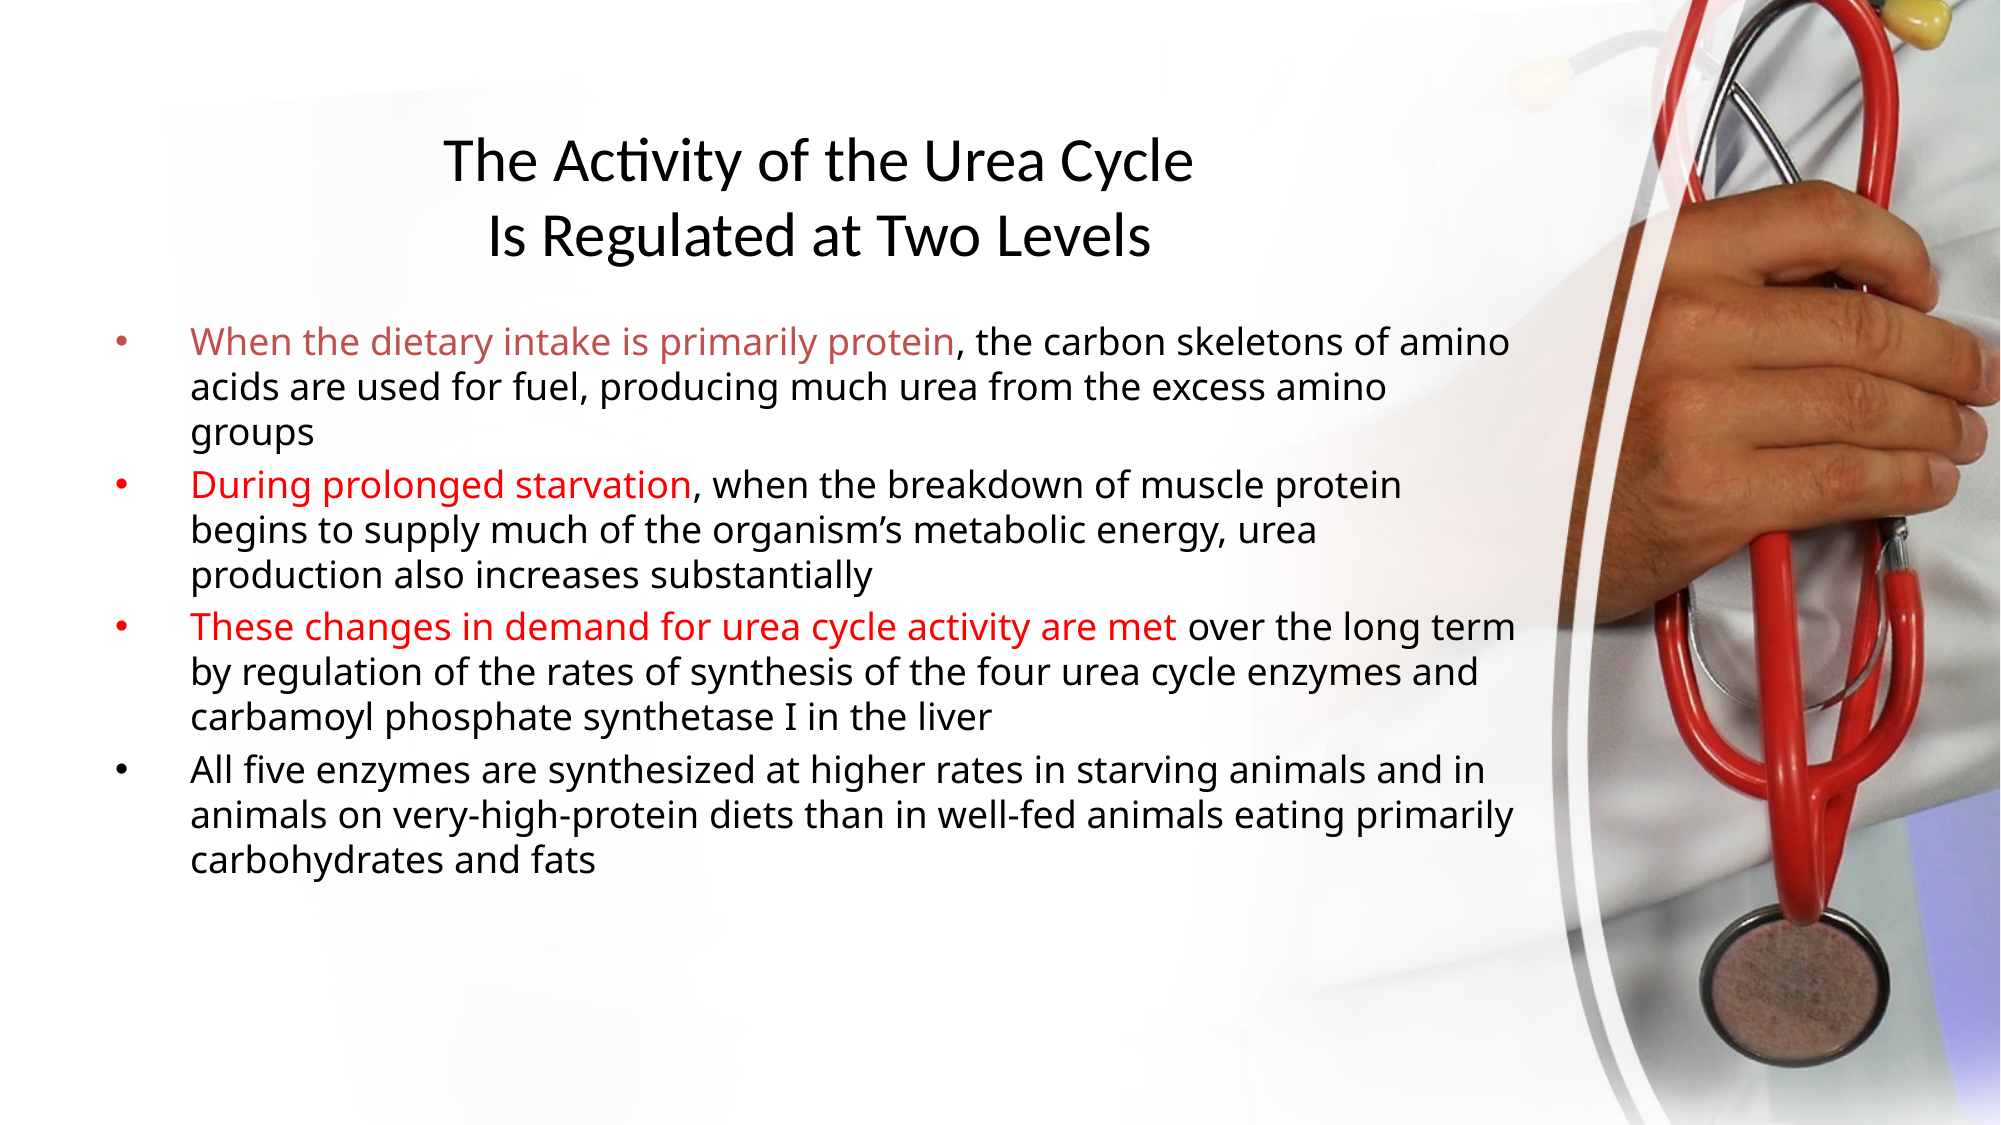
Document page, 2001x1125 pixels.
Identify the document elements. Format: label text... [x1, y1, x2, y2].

title The Activity of the Urea Cycle Is Regulated at Two Levels [99, 110, 1540, 278]
picture [0, 0, 2001, 1125]
list When the dietary intake is primarily protein, the carbon skeletons of amino acids are used for fuel, producing much urea from the excess amino groups During prolonged starvation, when the breakdown of muscle protein begins to supply much of the organism’s metabolic energy, urea production also increases substantially These changes in demand for urea cycle activity are met over the long term by regulation of the rates of synthesis of the four urea cycle enzymes and carbamoyl phosphate synthetase I in the liver All five enzymes are synthesized at higher rates in starving animals and in animals on very-high-protein diets than in well-fed animals eating primarily carbohydrates and fats [100, 310, 1537, 1043]
